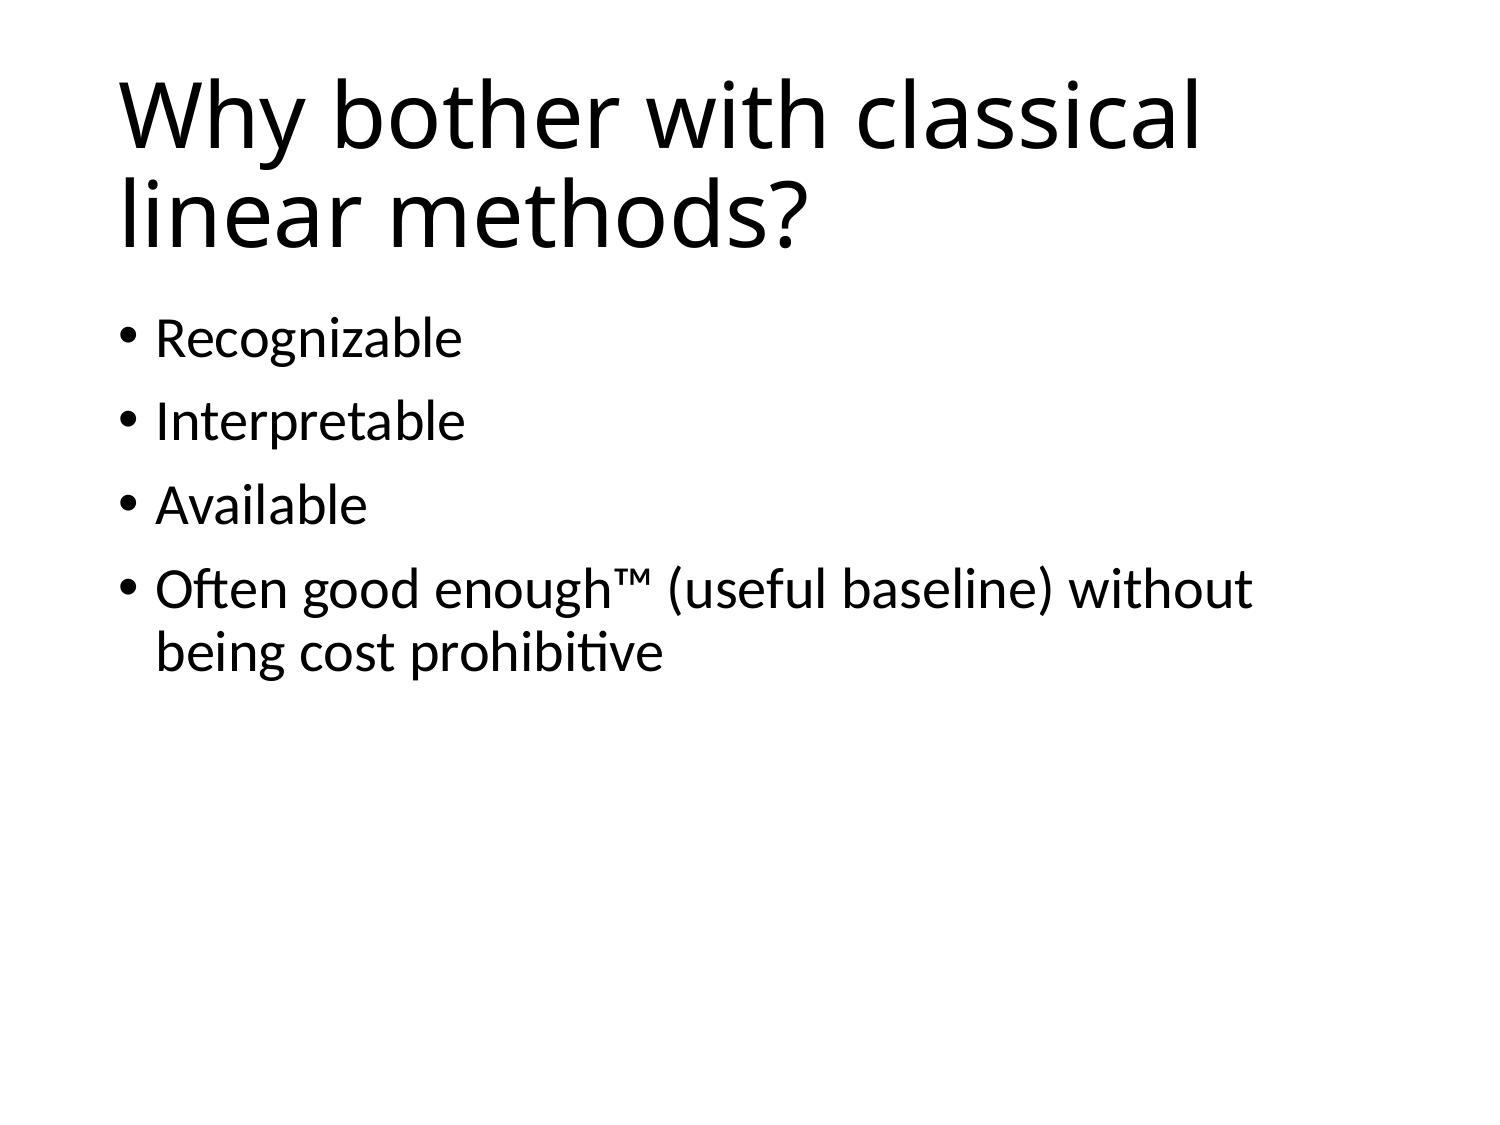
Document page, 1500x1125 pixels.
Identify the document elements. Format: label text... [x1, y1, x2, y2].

list Recognizable Interpretable Available Often good enough™ (useful baseline) without being cost prohibitive [103, 299, 1397, 731]
title Why bother with classical linear methods? [103, 59, 1397, 278]
